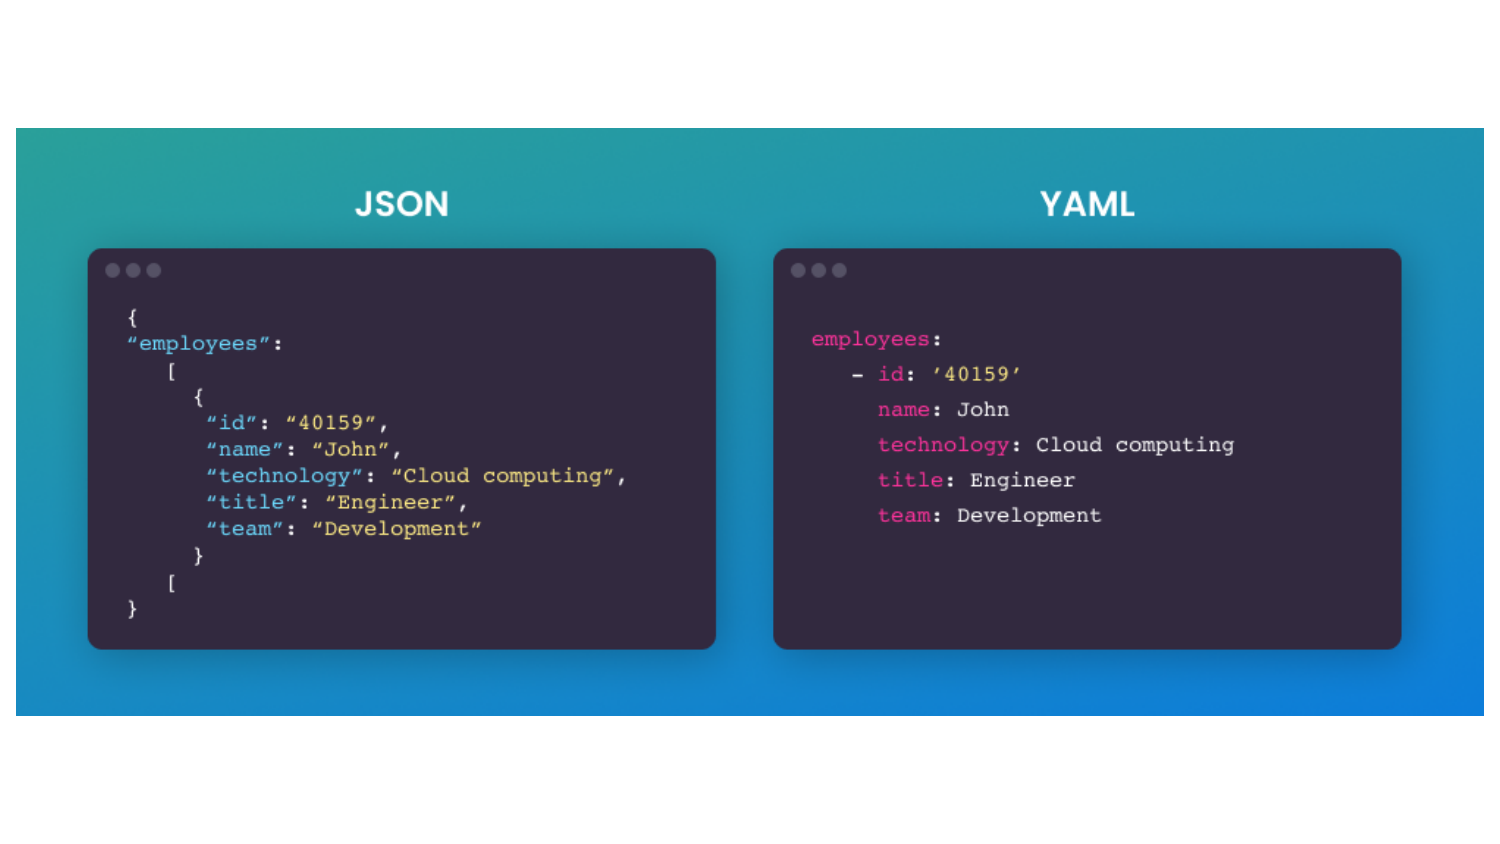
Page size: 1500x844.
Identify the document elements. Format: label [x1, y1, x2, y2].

picture [15, 128, 1485, 716]
